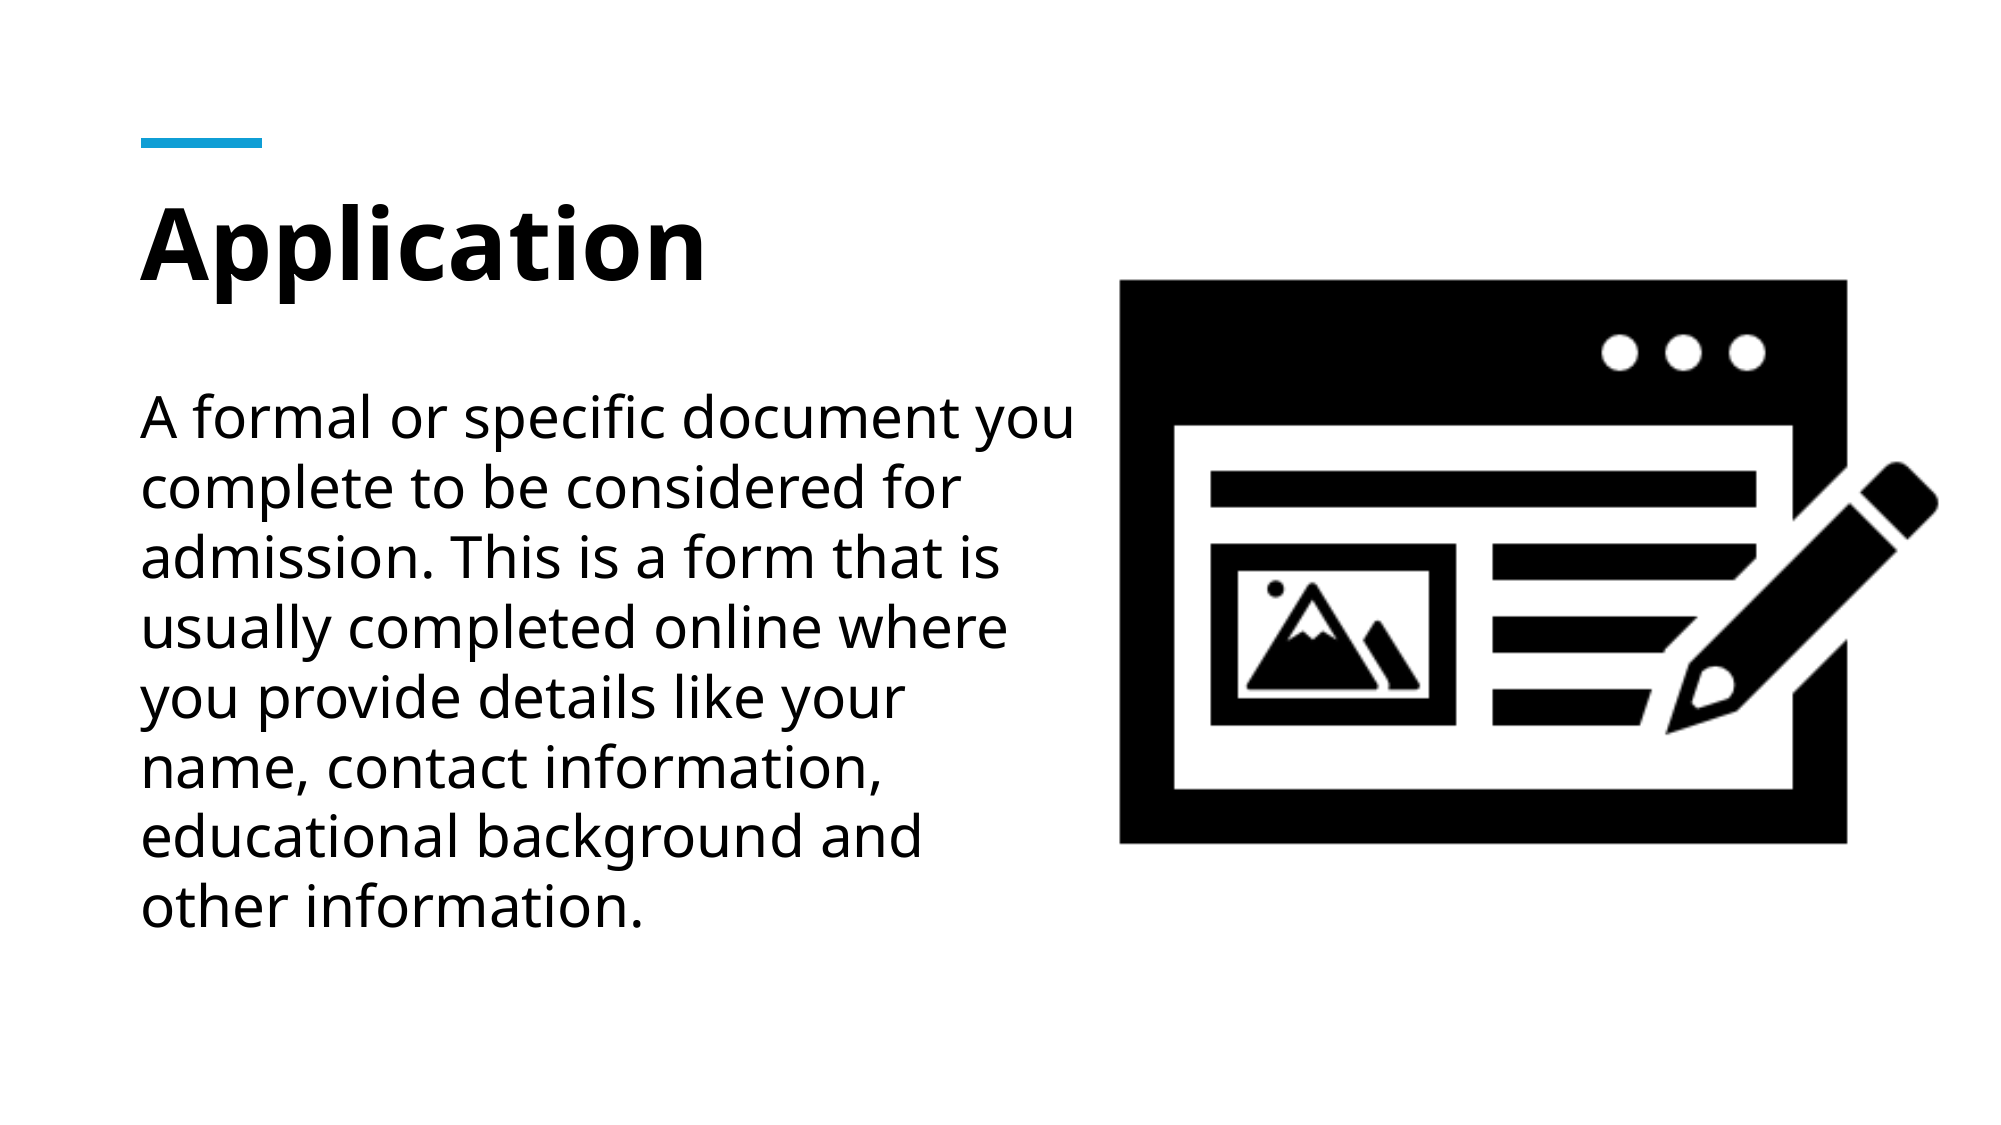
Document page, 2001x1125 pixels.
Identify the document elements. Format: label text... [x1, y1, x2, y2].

title Application [124, 186, 1083, 330]
picture [1083, 125, 1957, 1000]
list A formal or specific document you complete to be considered for admission. This is a form that is usually completed online where you provide details like your name, contact information, educational background and other information. [124, 373, 1098, 1125]
